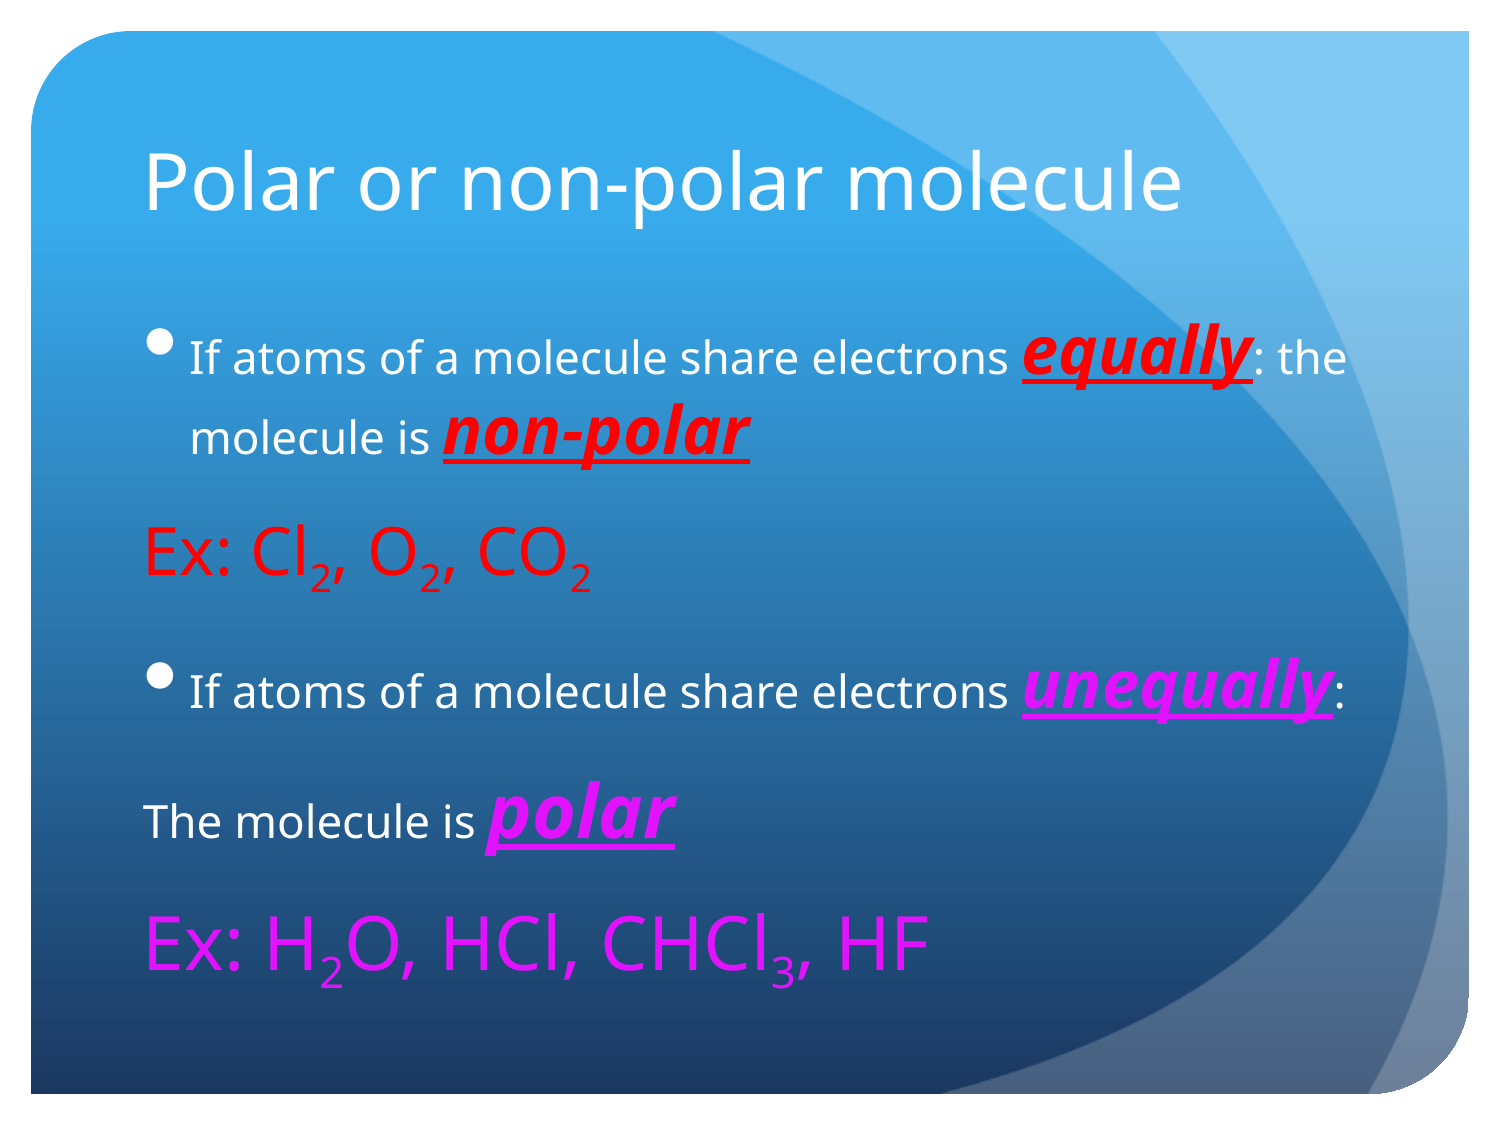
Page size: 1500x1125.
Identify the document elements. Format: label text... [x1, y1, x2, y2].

title Polar or non-polar molecule [127, 62, 1372, 234]
list If atoms of a molecule share electrons equally: the molecule is non-polar Ex: Cl2, O2, CO2 If atoms of a molecule share electrons unequally: The molecule is polar Ex: H2O, HCl, CHCl3, HF [127, 299, 1372, 991]
picture [24, 30, 1473, 1094]
